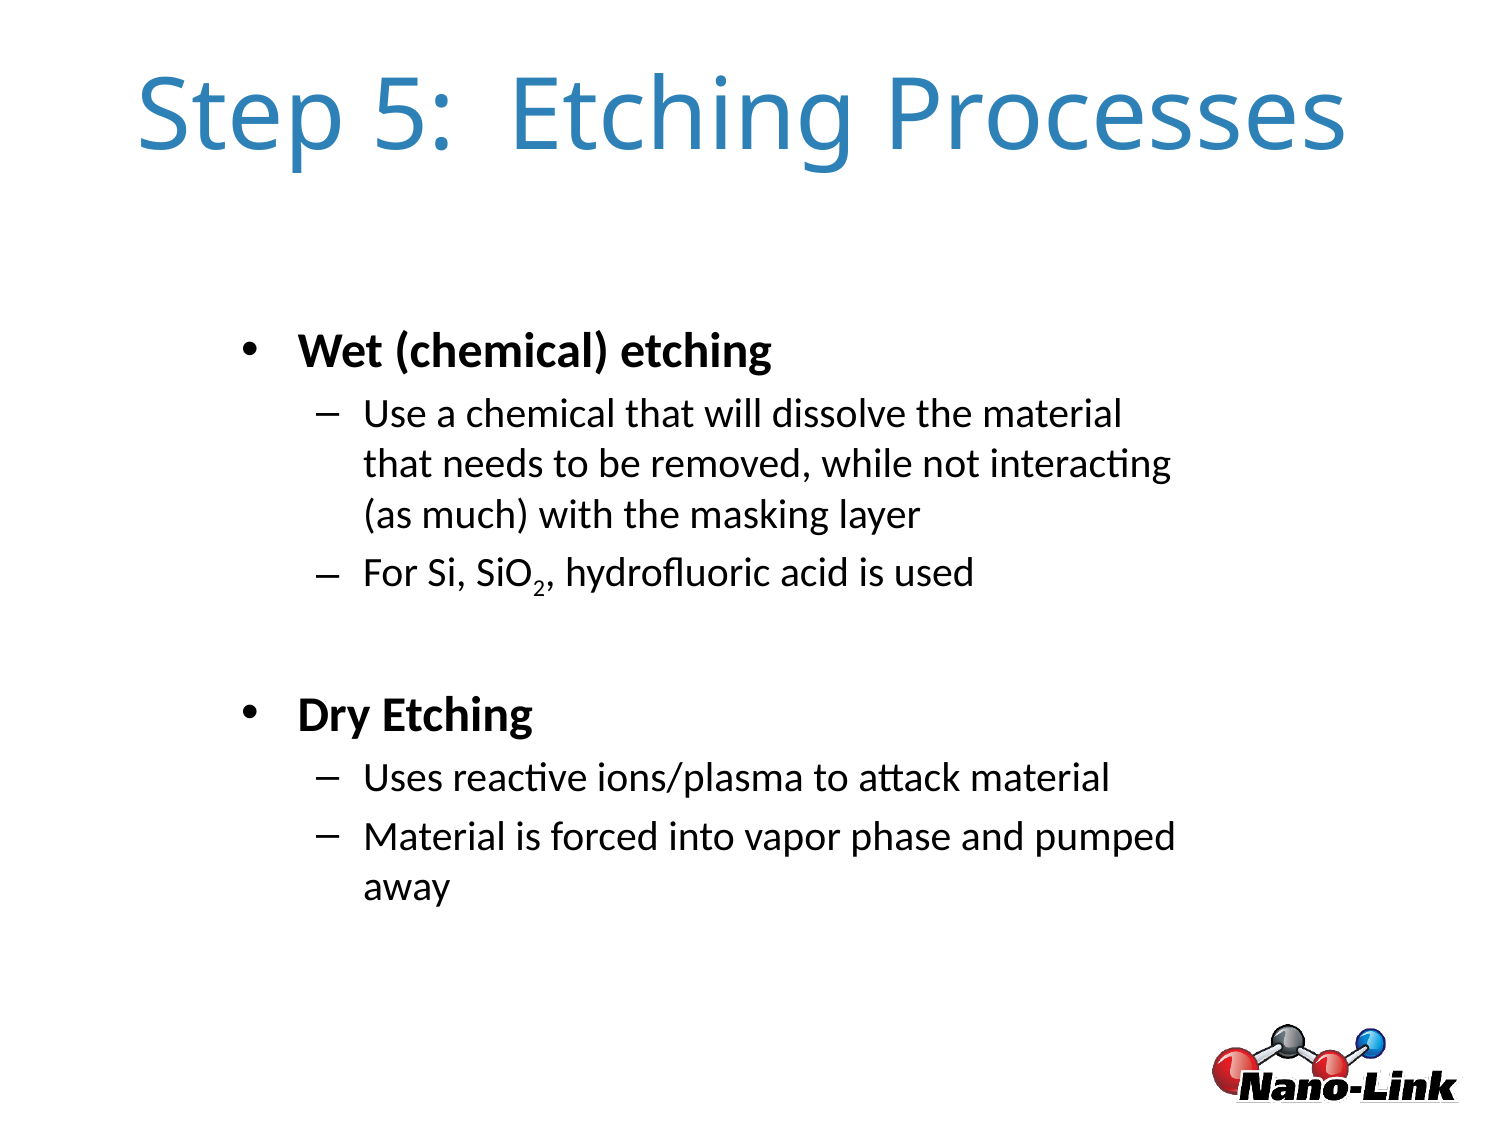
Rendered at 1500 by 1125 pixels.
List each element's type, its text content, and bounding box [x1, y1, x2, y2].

title Step 5: Etching Processes [68, 41, 1419, 184]
list Wet (chemical) etching Use a chemical that will dissolve the material that needs to be removed, while not interacting (as much) with the masking layer For Si, SiO2, hydrofluoric acid is used Dry Etching Uses reactive ions/plasma to attack material Material is forced into vapor phase and pumped away [226, 310, 1216, 1053]
picture [1212, 1024, 1463, 1103]
